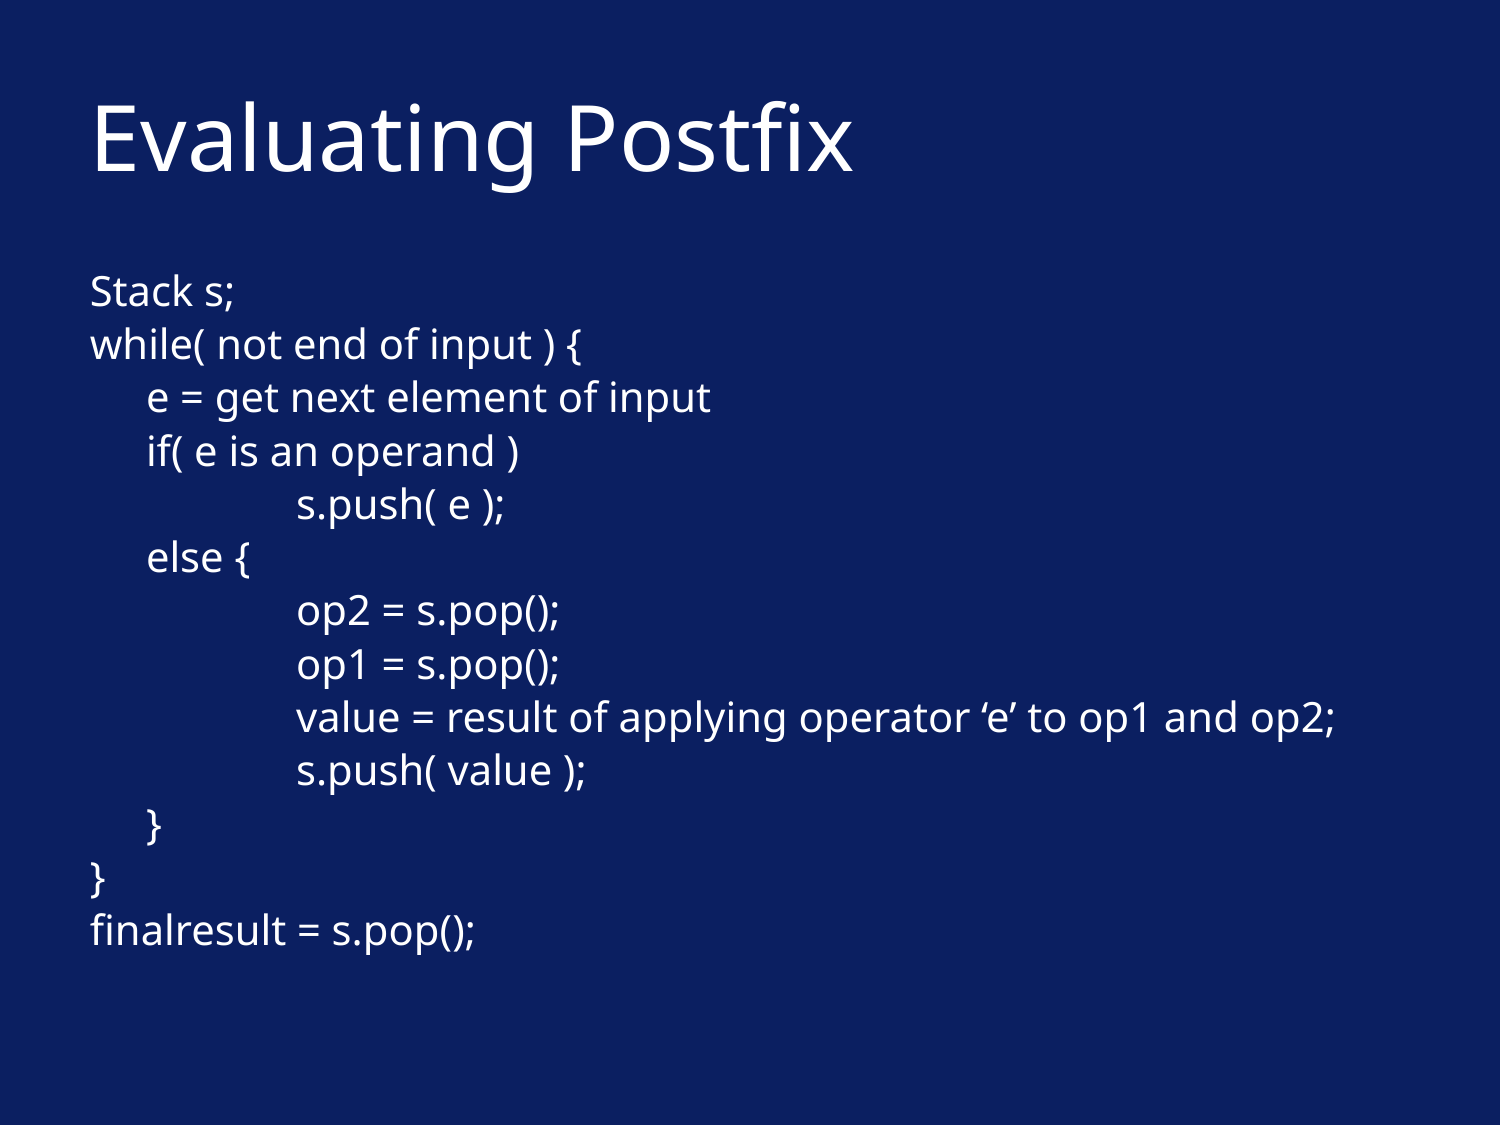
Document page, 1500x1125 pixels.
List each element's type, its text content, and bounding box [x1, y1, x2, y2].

title Evaluating Postfix [74, 59, 1425, 210]
list Stack s; while( not end of input ) { e = get next element of input if( e is an operand ) s.push( e ); else { op2 = s.pop(); op1 = s.pop(); value = result of applying operator ‘e’ to op1 and op2; s.push( value ); } } finalresult = s.pop(); [74, 262, 1425, 1013]
